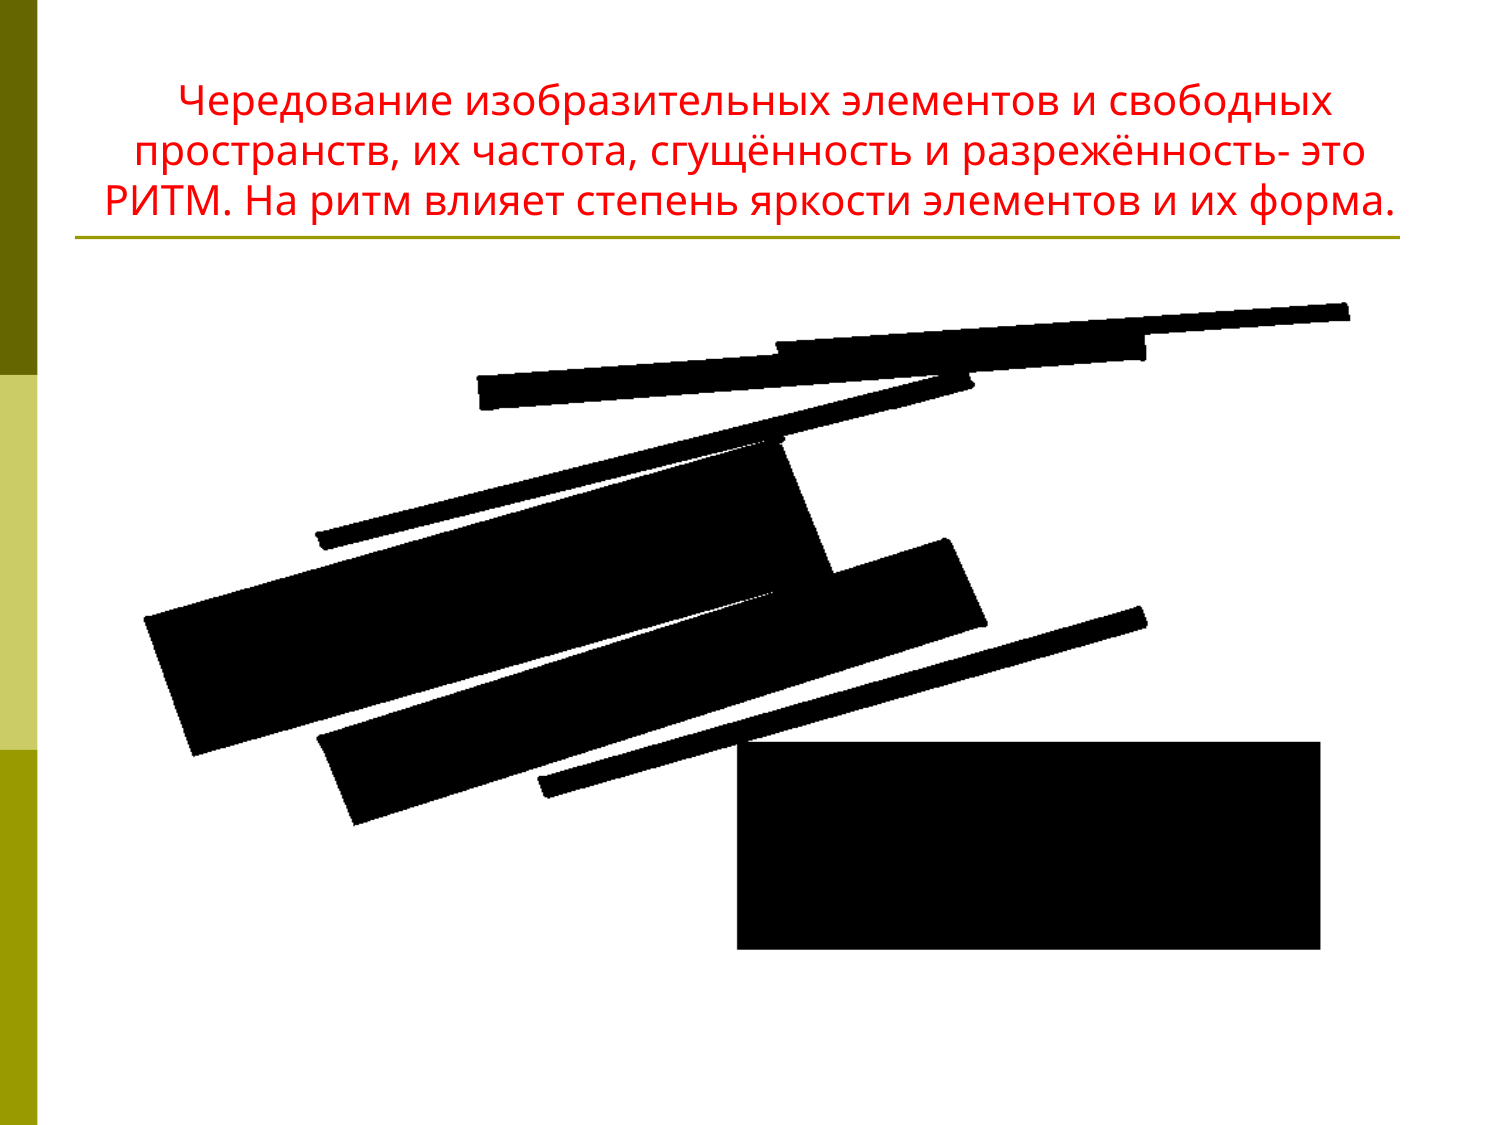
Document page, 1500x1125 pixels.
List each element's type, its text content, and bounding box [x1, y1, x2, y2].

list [76, 262, 1424, 1125]
title Чередование изобразительных элементов и свободных пространств, их частота, сгущённость и разрежённость- это РИТМ. На ритм влияет степень яркости элементов и их форма. [74, 45, 1426, 232]
